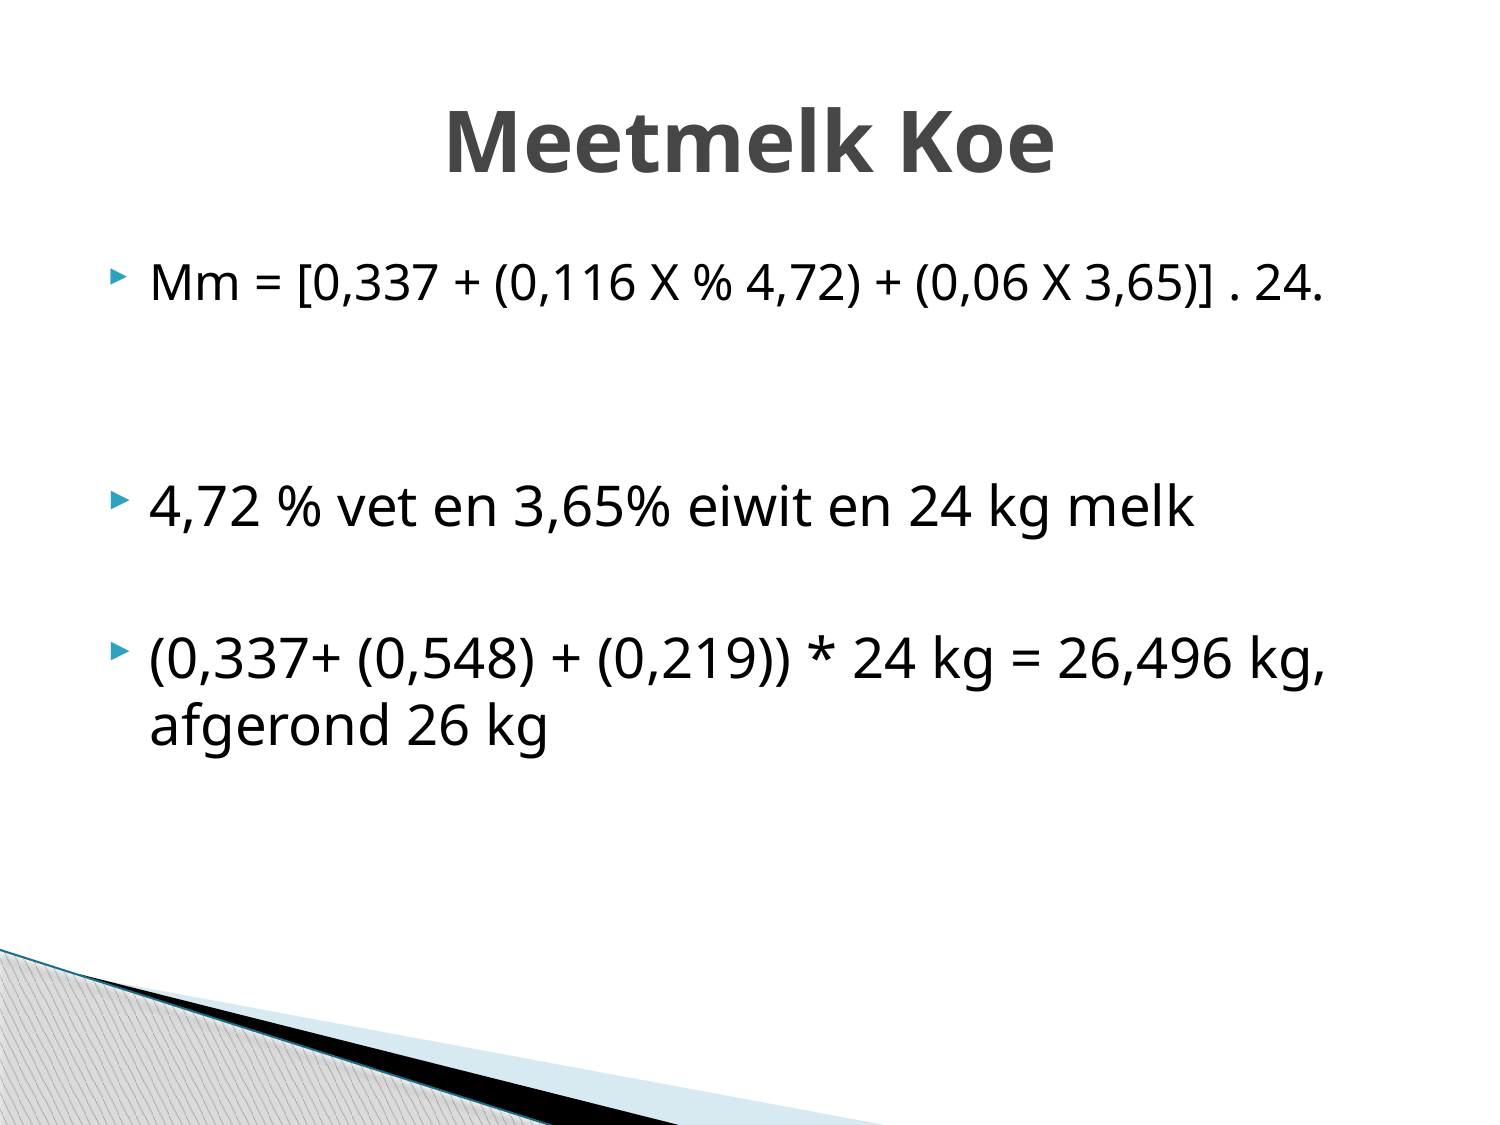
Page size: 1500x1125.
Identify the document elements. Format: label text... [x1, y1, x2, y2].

list Mm = [0,337 + (0,116 X % 4,72) + (0,06 X 3,65)] . 24. 4,72 % vet en 3,65% eiwit en 24 kg melk (0,337+ (0,548) + (0,219)) * 24 kg = 26,496 kg, afgerond 26 kg [75, 243, 1425, 986]
title Meetmelk Koe [75, 45, 1425, 233]
